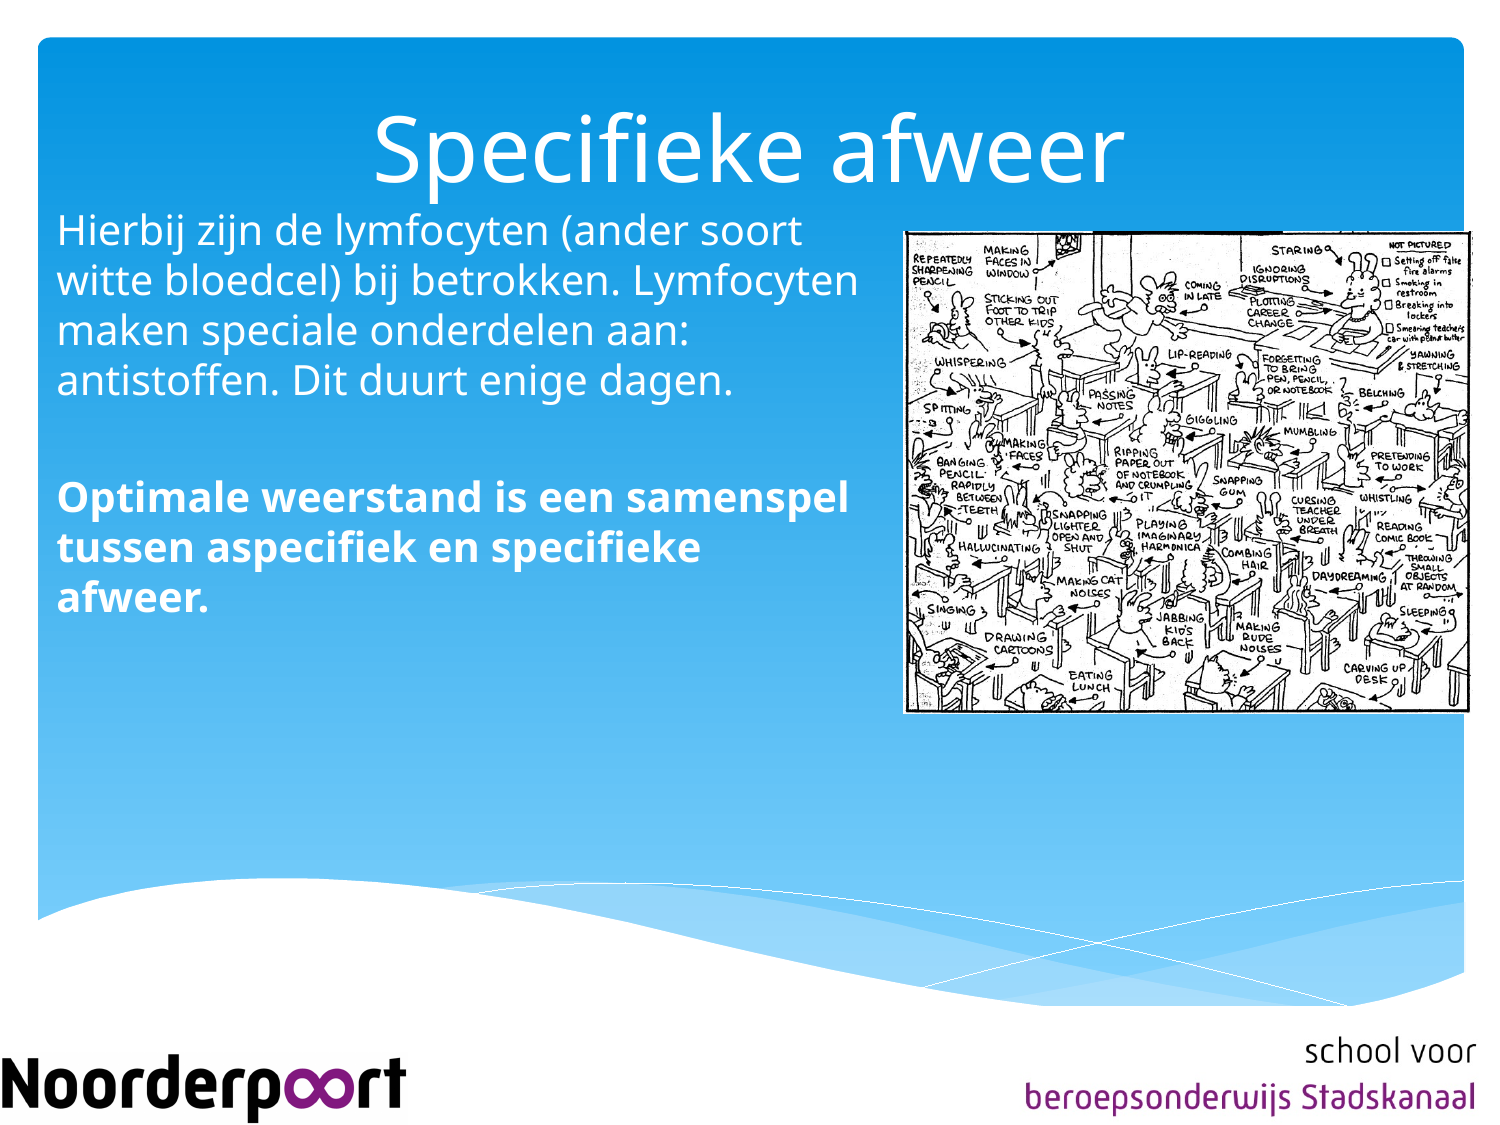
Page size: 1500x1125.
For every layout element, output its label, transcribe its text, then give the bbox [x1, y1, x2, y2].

subtitle Hierbij zijn de lymfocyten (ander soort witte bloedcel) bij betrokken. Lymfocyten maken speciale onderdelen aan: antistoffen. Dit duurt enige dagen. Optimale weerstand is een samenspel tussen aspecifiek en specifieke afweer. [41, 196, 880, 1007]
title Specifieke afweer [112, 54, 1388, 209]
picture [903, 231, 1473, 715]
picture [0, 1051, 408, 1125]
picture [997, 1006, 1500, 1125]
